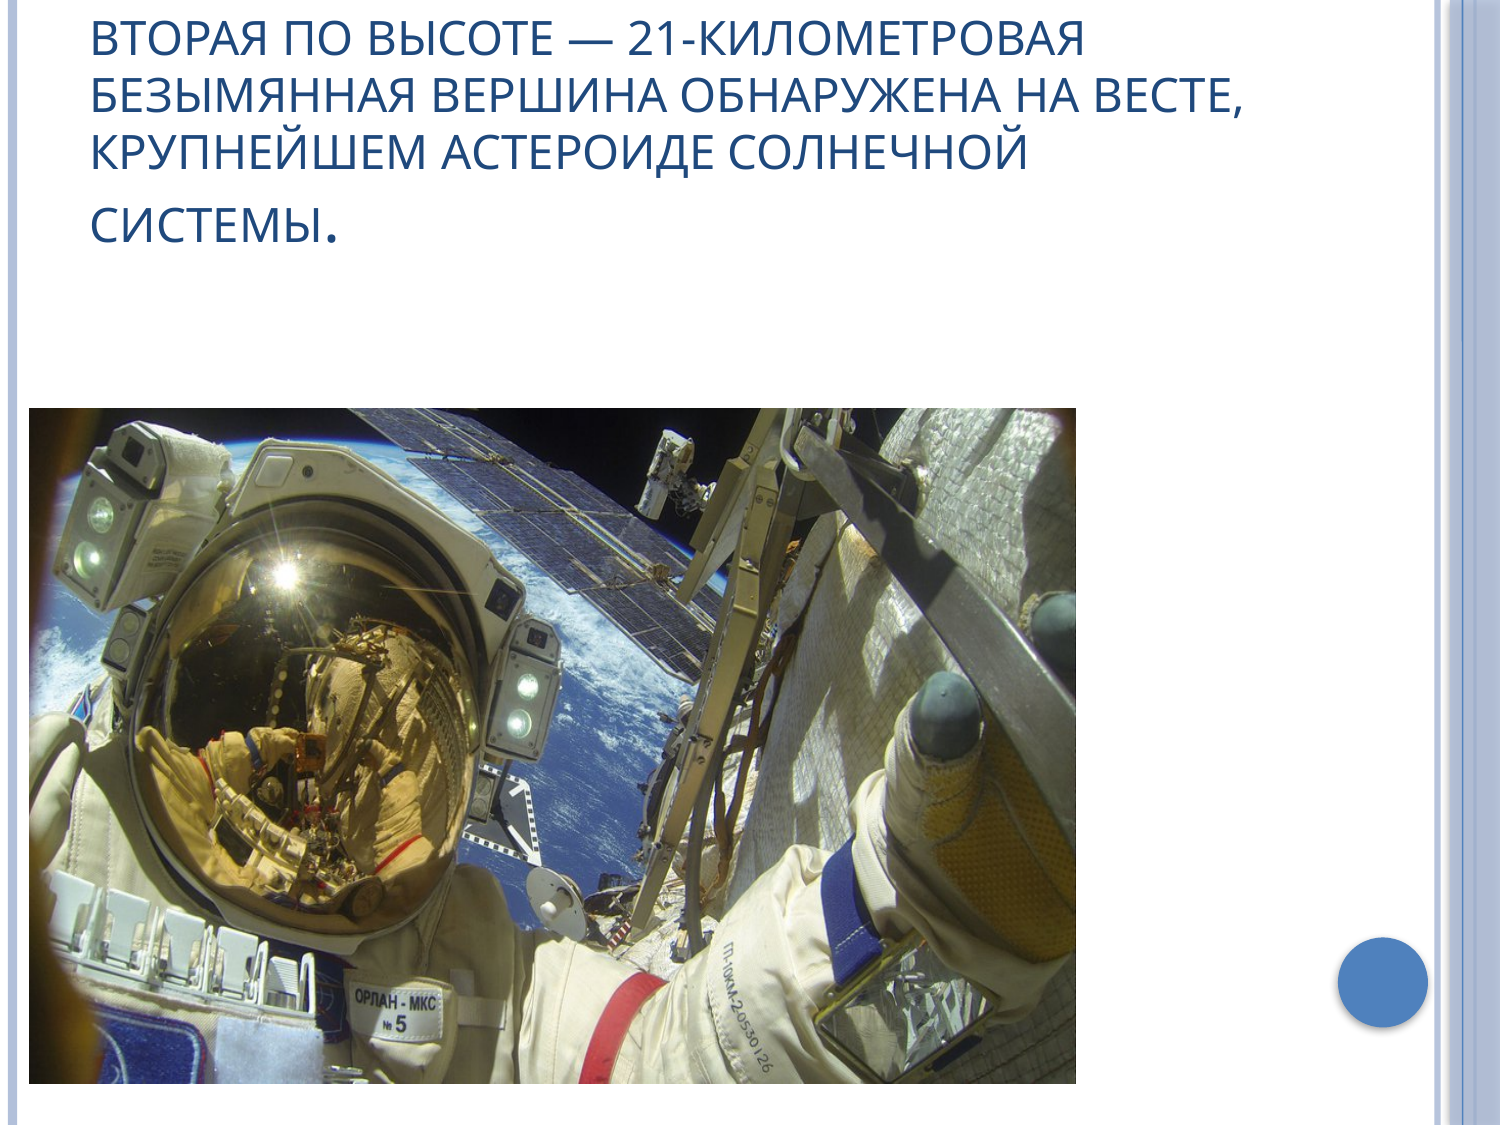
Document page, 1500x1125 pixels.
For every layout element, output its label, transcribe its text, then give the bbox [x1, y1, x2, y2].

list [28, 408, 1076, 1085]
title Вторая по высоте — 21-километровая безымянная вершина обнаружена на Весте, крупнейшем астероиде Солнечной системы. [75, 0, 1300, 339]
